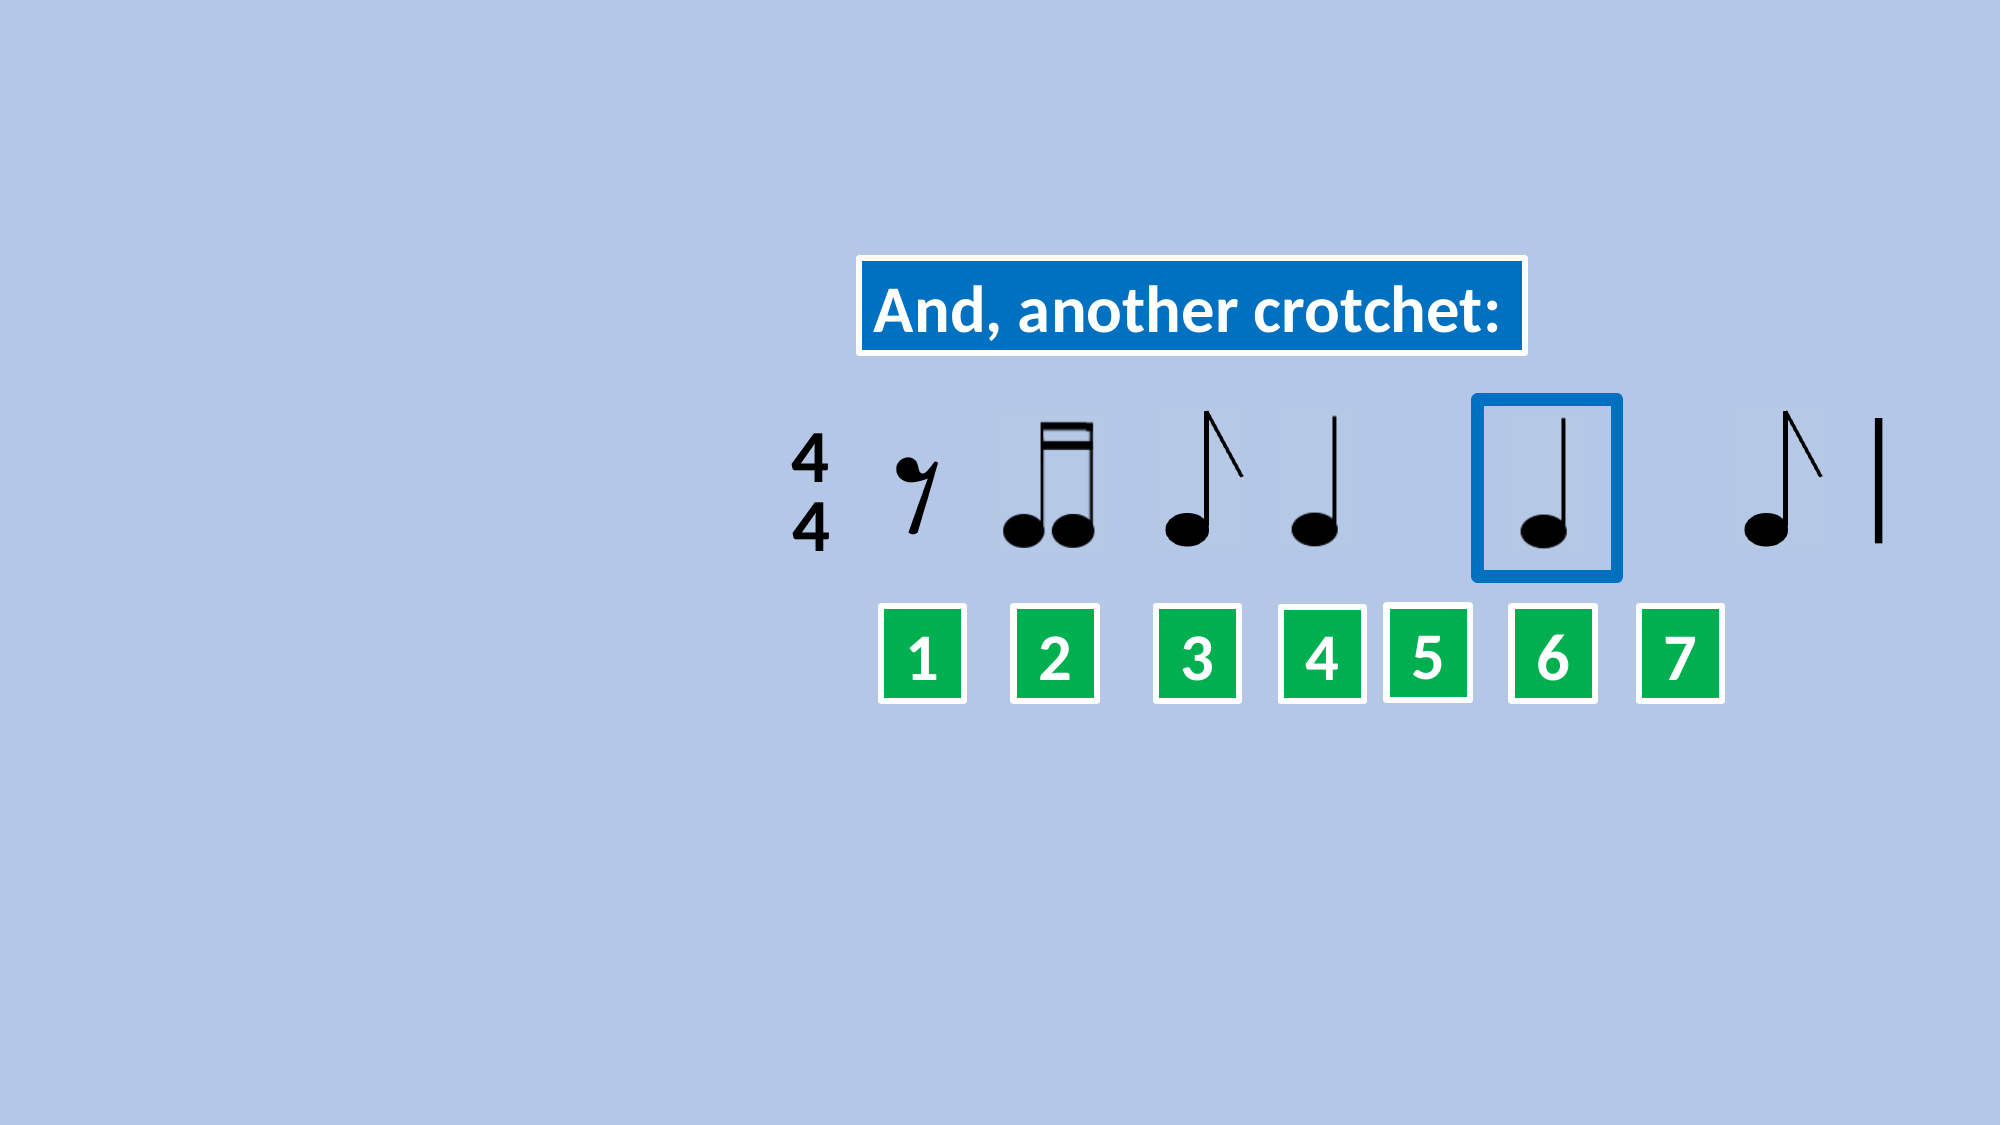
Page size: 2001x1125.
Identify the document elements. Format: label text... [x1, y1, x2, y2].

text_box And, another crotchet: [859, 258, 1525, 354]
text_box [1477, 399, 1618, 577]
text_box 7 [1639, 606, 1723, 701]
text_box 4 [778, 468, 861, 552]
text_box 1 [880, 606, 964, 701]
text_box 5 [1386, 605, 1470, 701]
text_box 2 [1013, 606, 1097, 701]
text_box [1874, 417, 1883, 544]
text_box 4 [1280, 606, 1364, 702]
text_box 6 [1511, 606, 1595, 701]
text_box 3 [1155, 606, 1239, 701]
picture [1509, 410, 1584, 551]
picture [1155, 407, 1246, 549]
picture [997, 410, 1107, 553]
text_box 4 [777, 399, 860, 483]
picture [1280, 408, 1355, 549]
picture [893, 455, 940, 538]
picture [1734, 407, 1825, 549]
